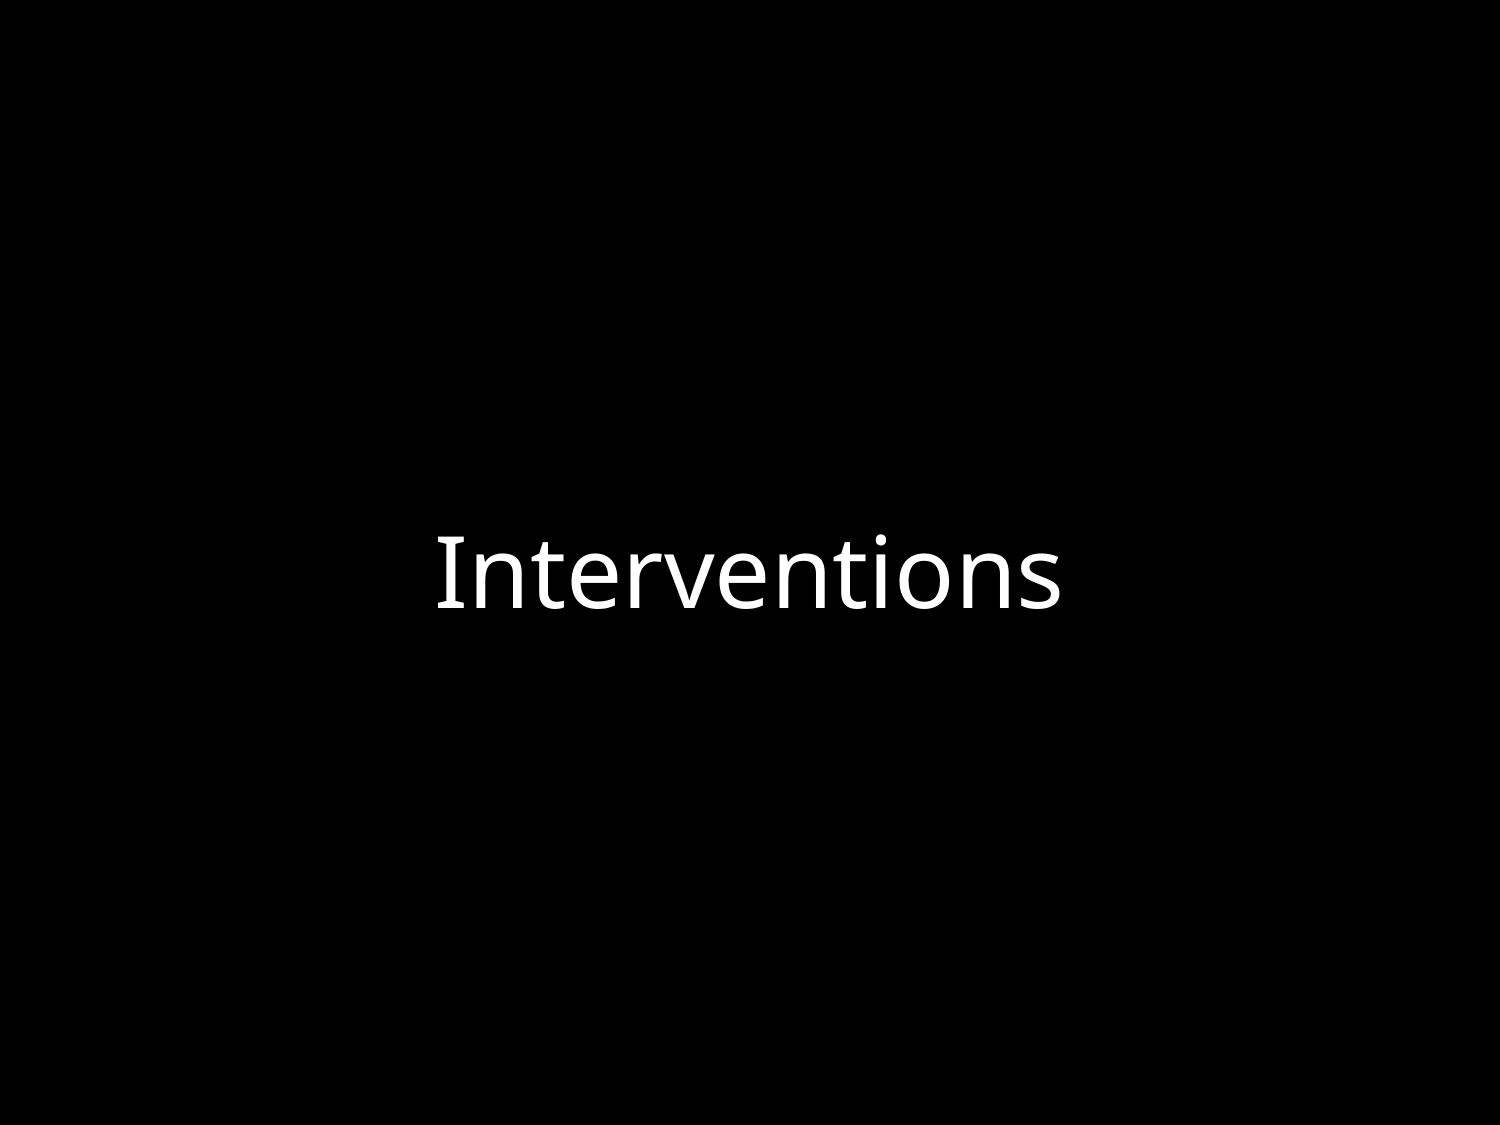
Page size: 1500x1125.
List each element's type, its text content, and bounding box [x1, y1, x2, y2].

title Interventions [112, 425, 1388, 644]
